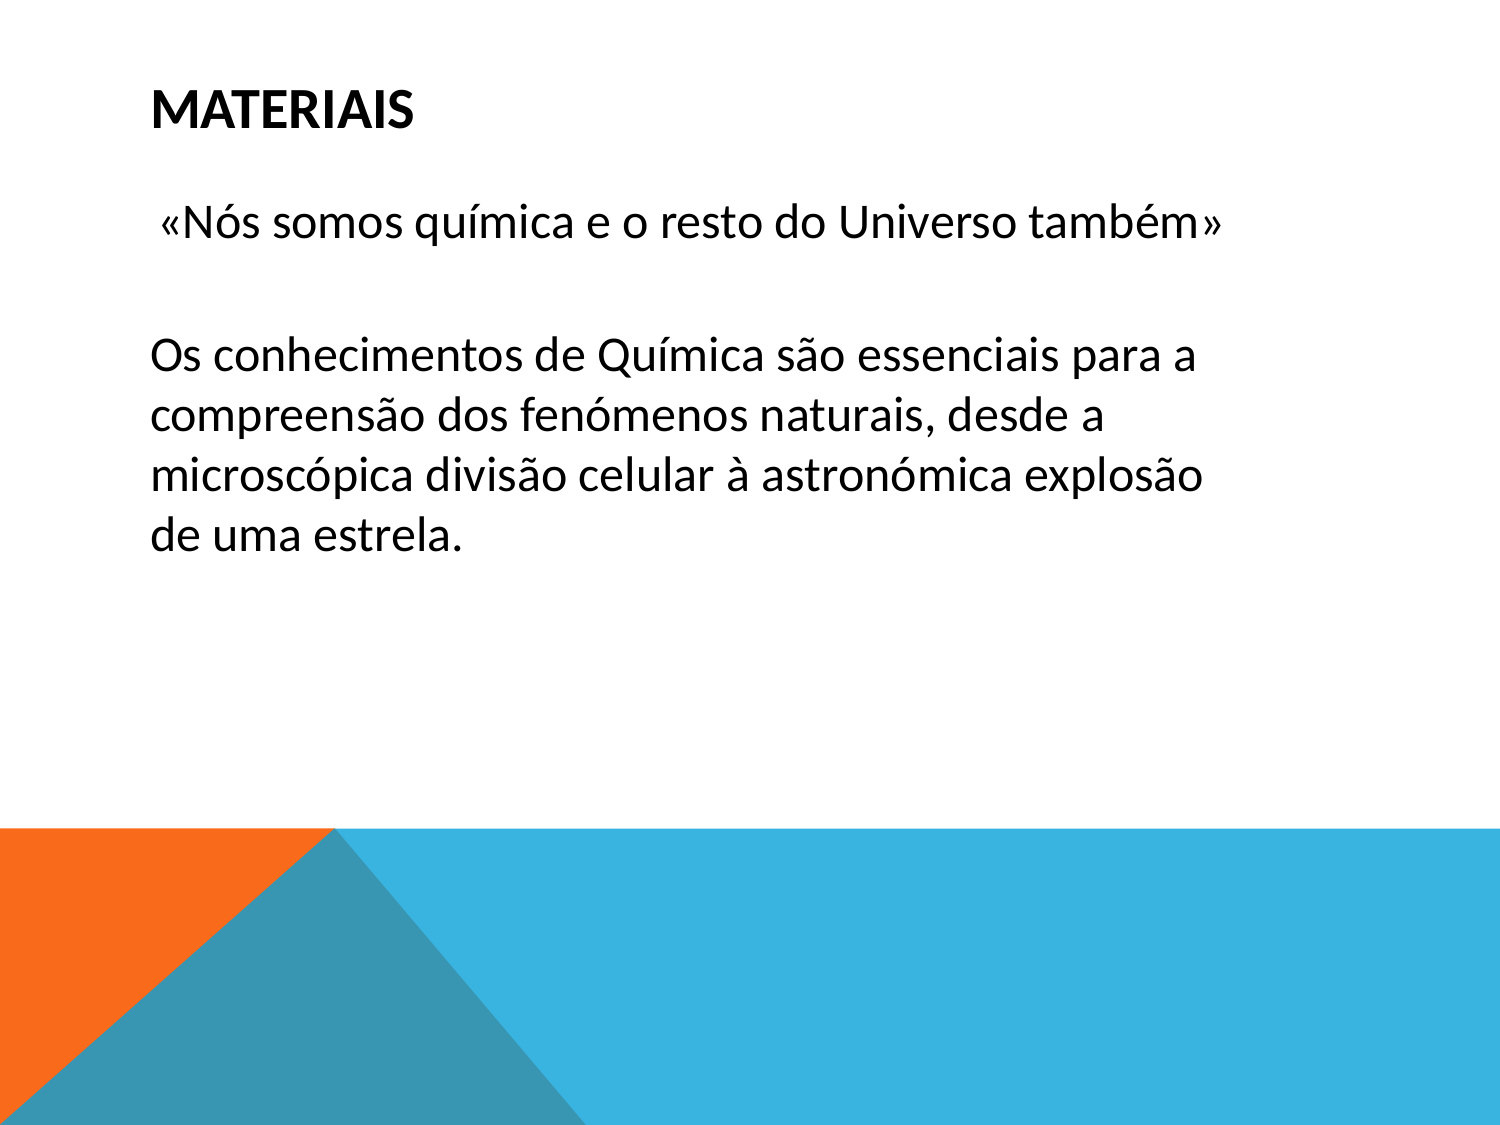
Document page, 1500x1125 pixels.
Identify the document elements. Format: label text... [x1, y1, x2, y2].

list «Nós somos química e o resto do Universo também» Os conhecimentos de Química são essenciais para a compreensão dos fenómenos naturais, desde a microscópica divisão celular à astronómica explosão de uma estrela. [135, 180, 1369, 768]
title Materiais [135, 60, 1369, 150]
